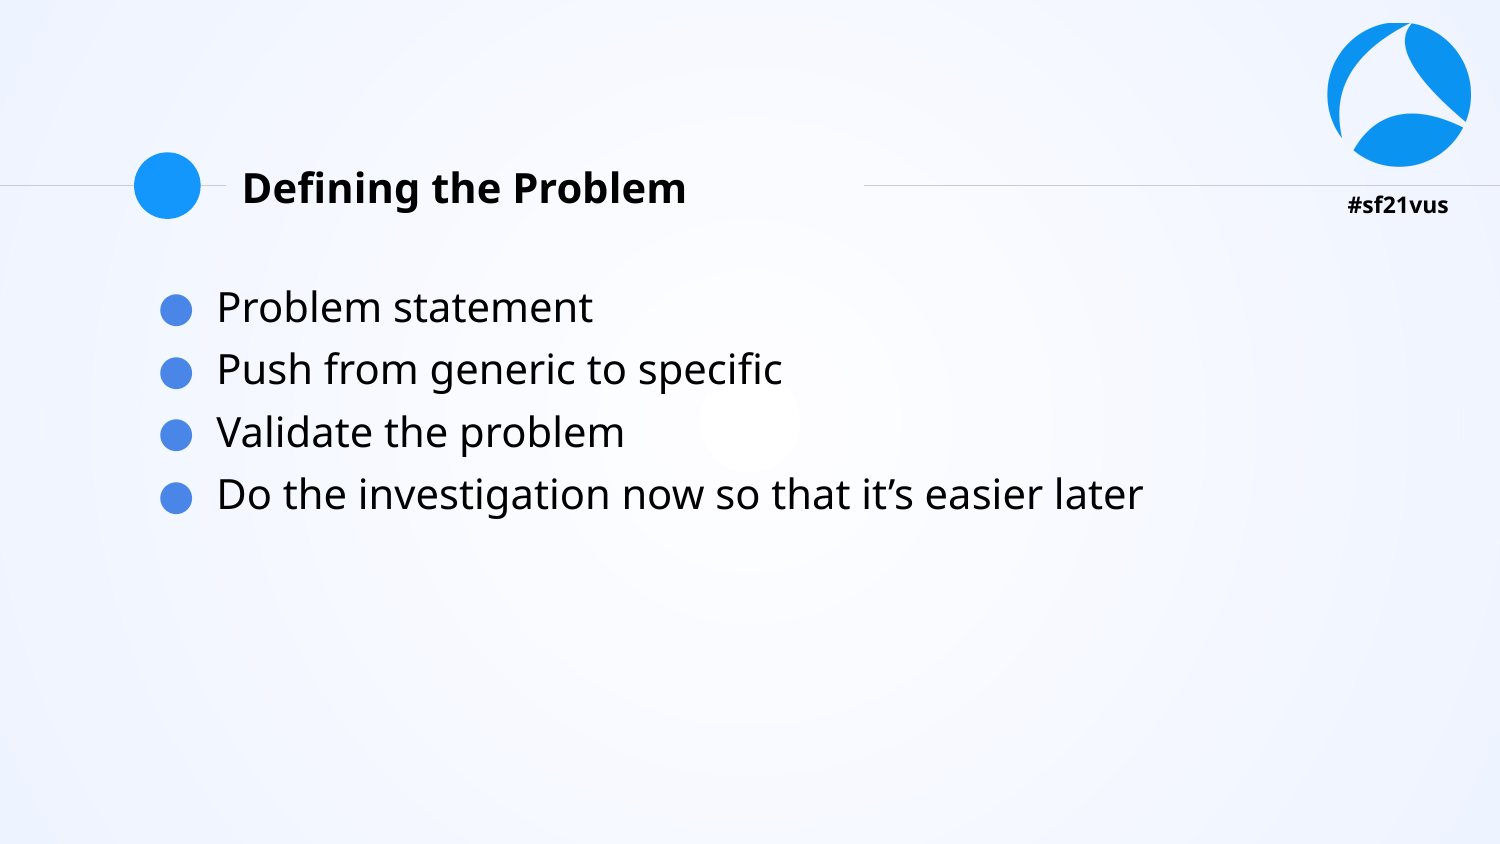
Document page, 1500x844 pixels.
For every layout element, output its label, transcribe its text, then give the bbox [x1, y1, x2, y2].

title Defining the Problem [226, 151, 863, 223]
picture [1327, 23, 1471, 167]
list Problem statement Push from generic to specific Validate the problem Do the investigation now so that it’s easier later [126, 265, 1163, 796]
